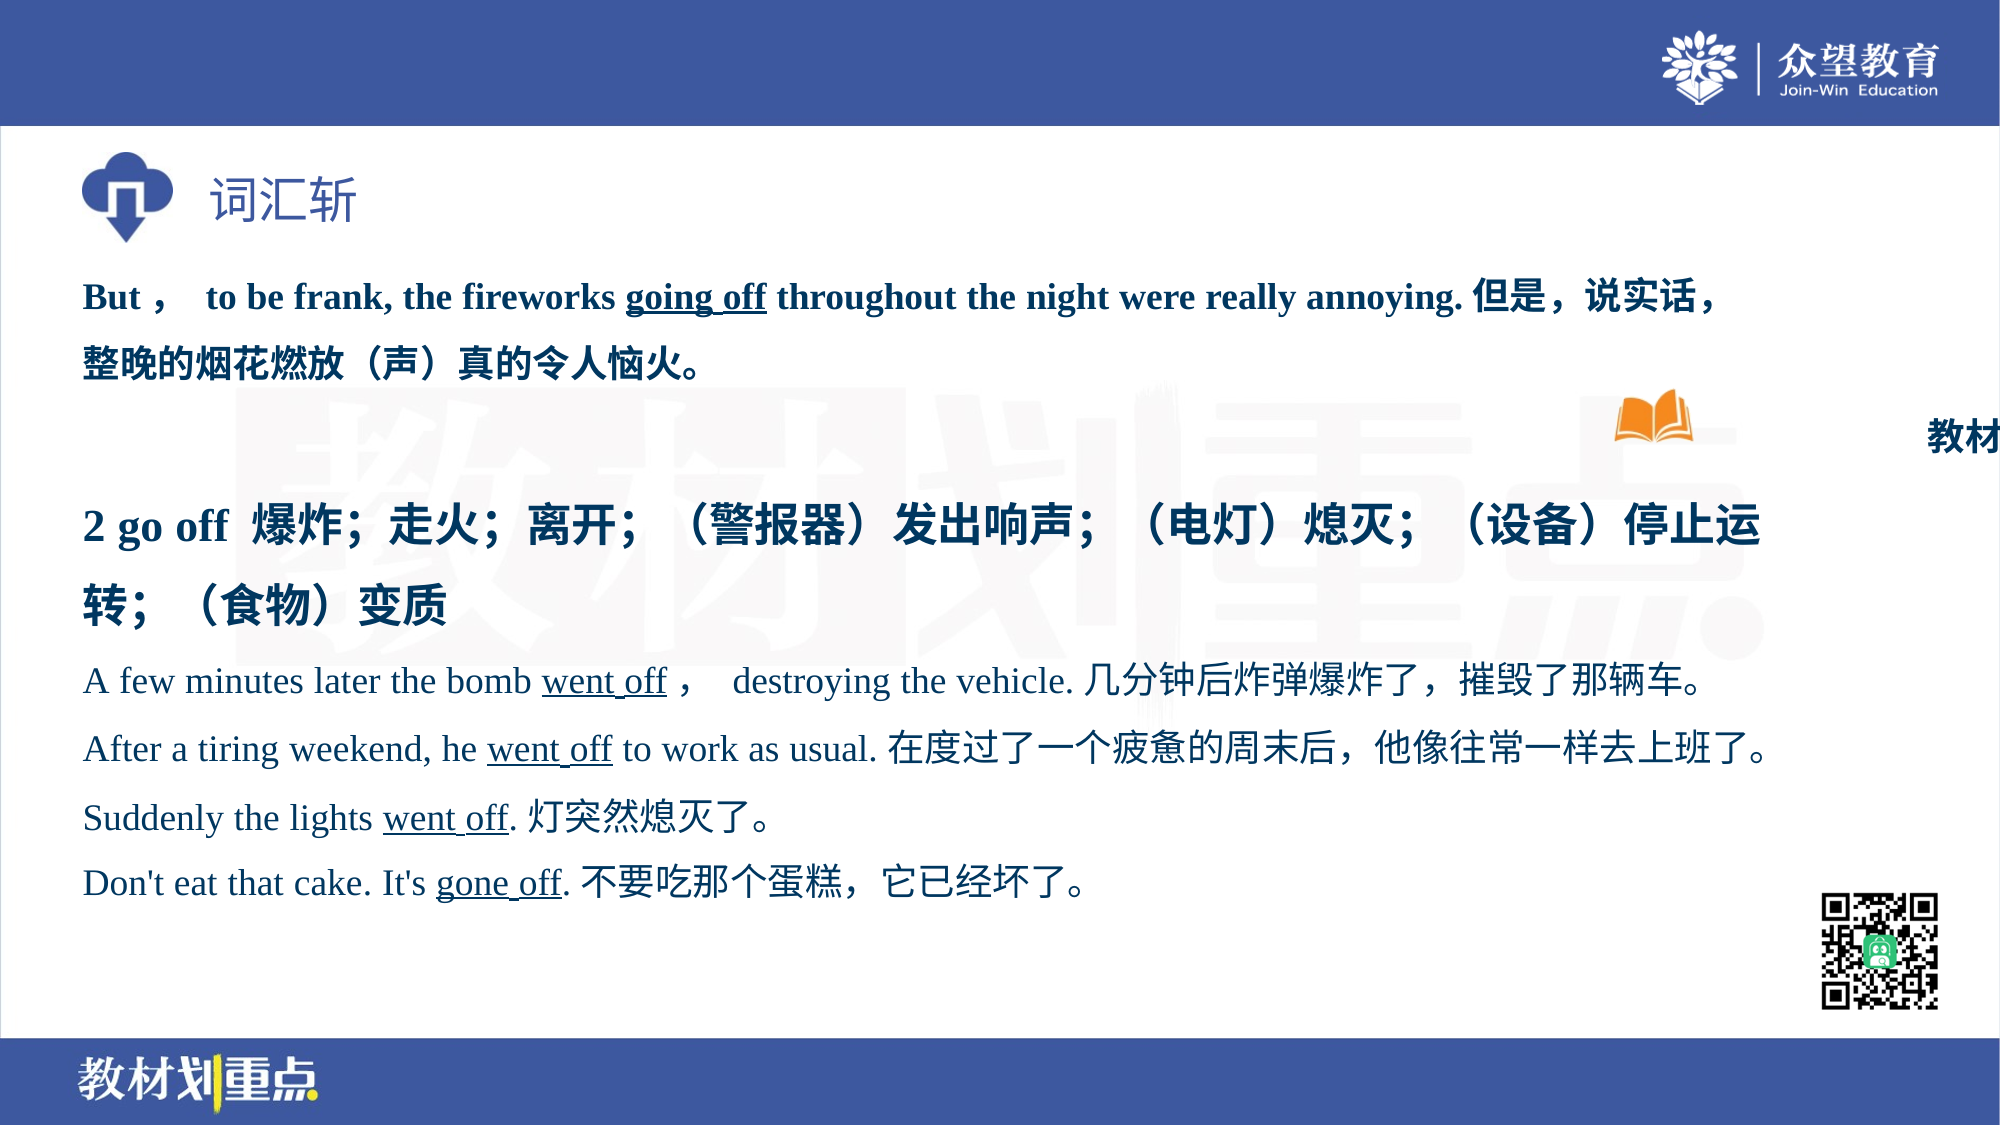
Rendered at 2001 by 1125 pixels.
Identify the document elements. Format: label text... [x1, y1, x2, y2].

text_box 2 go off 爆炸；走火；离开；（警报器）发出响声；（电灯）熄灭；（设备）停止运 转；（食物）变质 [82, 467, 1817, 688]
text_box But， to be frank, the fireworks going off throughout the night were really annoying.但是，说实话， 整晚的烟花燃放（声）真的令人恼火。 教材P7 [82, 248, 1817, 451]
picture [0, 0, 2000, 1125]
